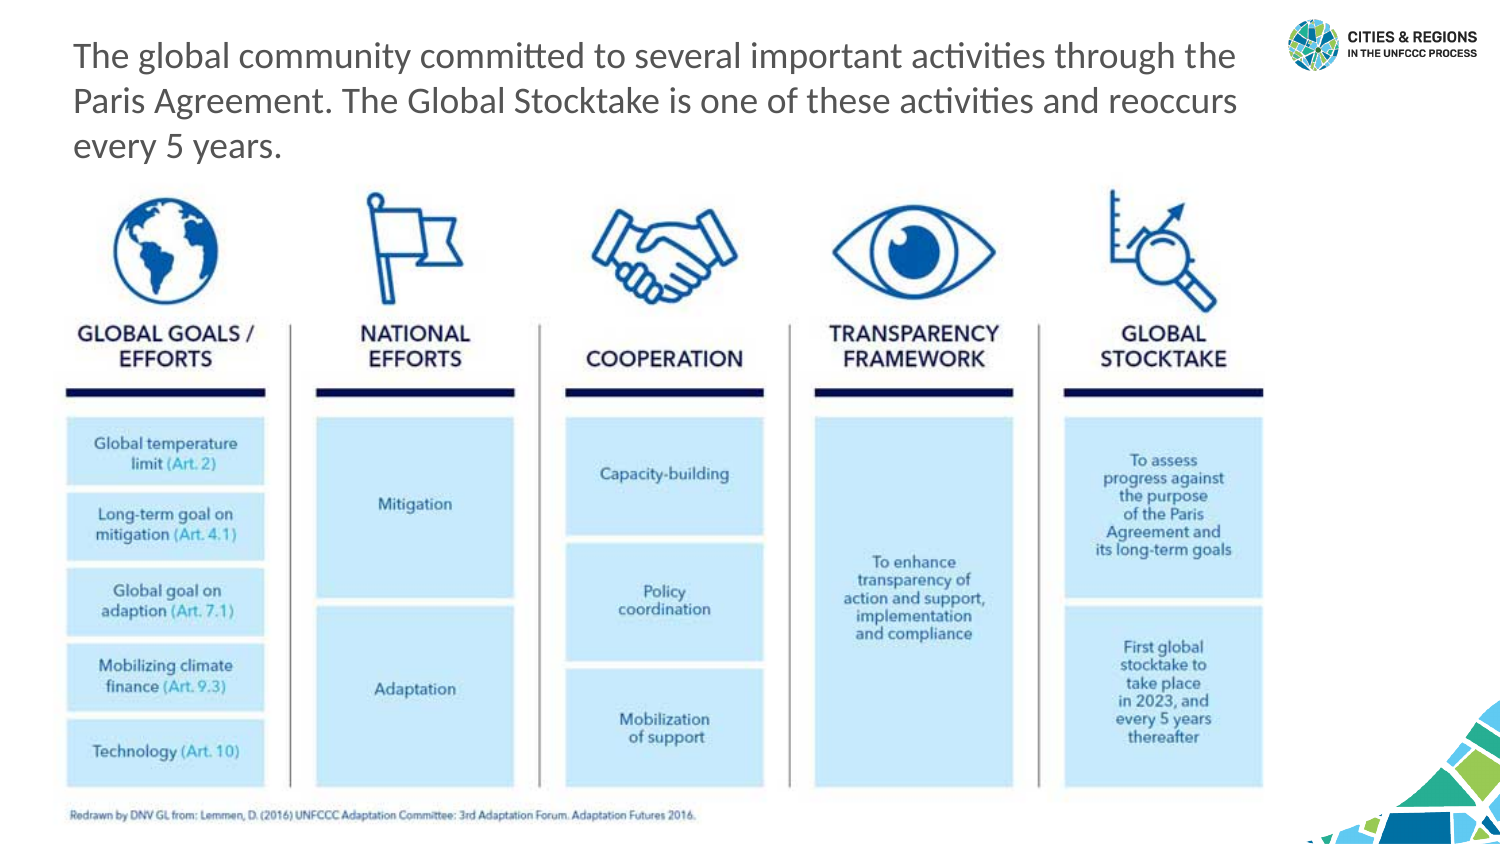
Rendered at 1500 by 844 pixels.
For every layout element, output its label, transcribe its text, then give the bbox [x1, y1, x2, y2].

text_box The global community committed to several important activities through the Paris Agreement. The Global Stocktake is one of these activities and reoccurs every 5 years. [58, 16, 1324, 182]
picture [27, 96, 1265, 830]
picture [1279, 11, 1487, 79]
picture [1301, 693, 1500, 844]
